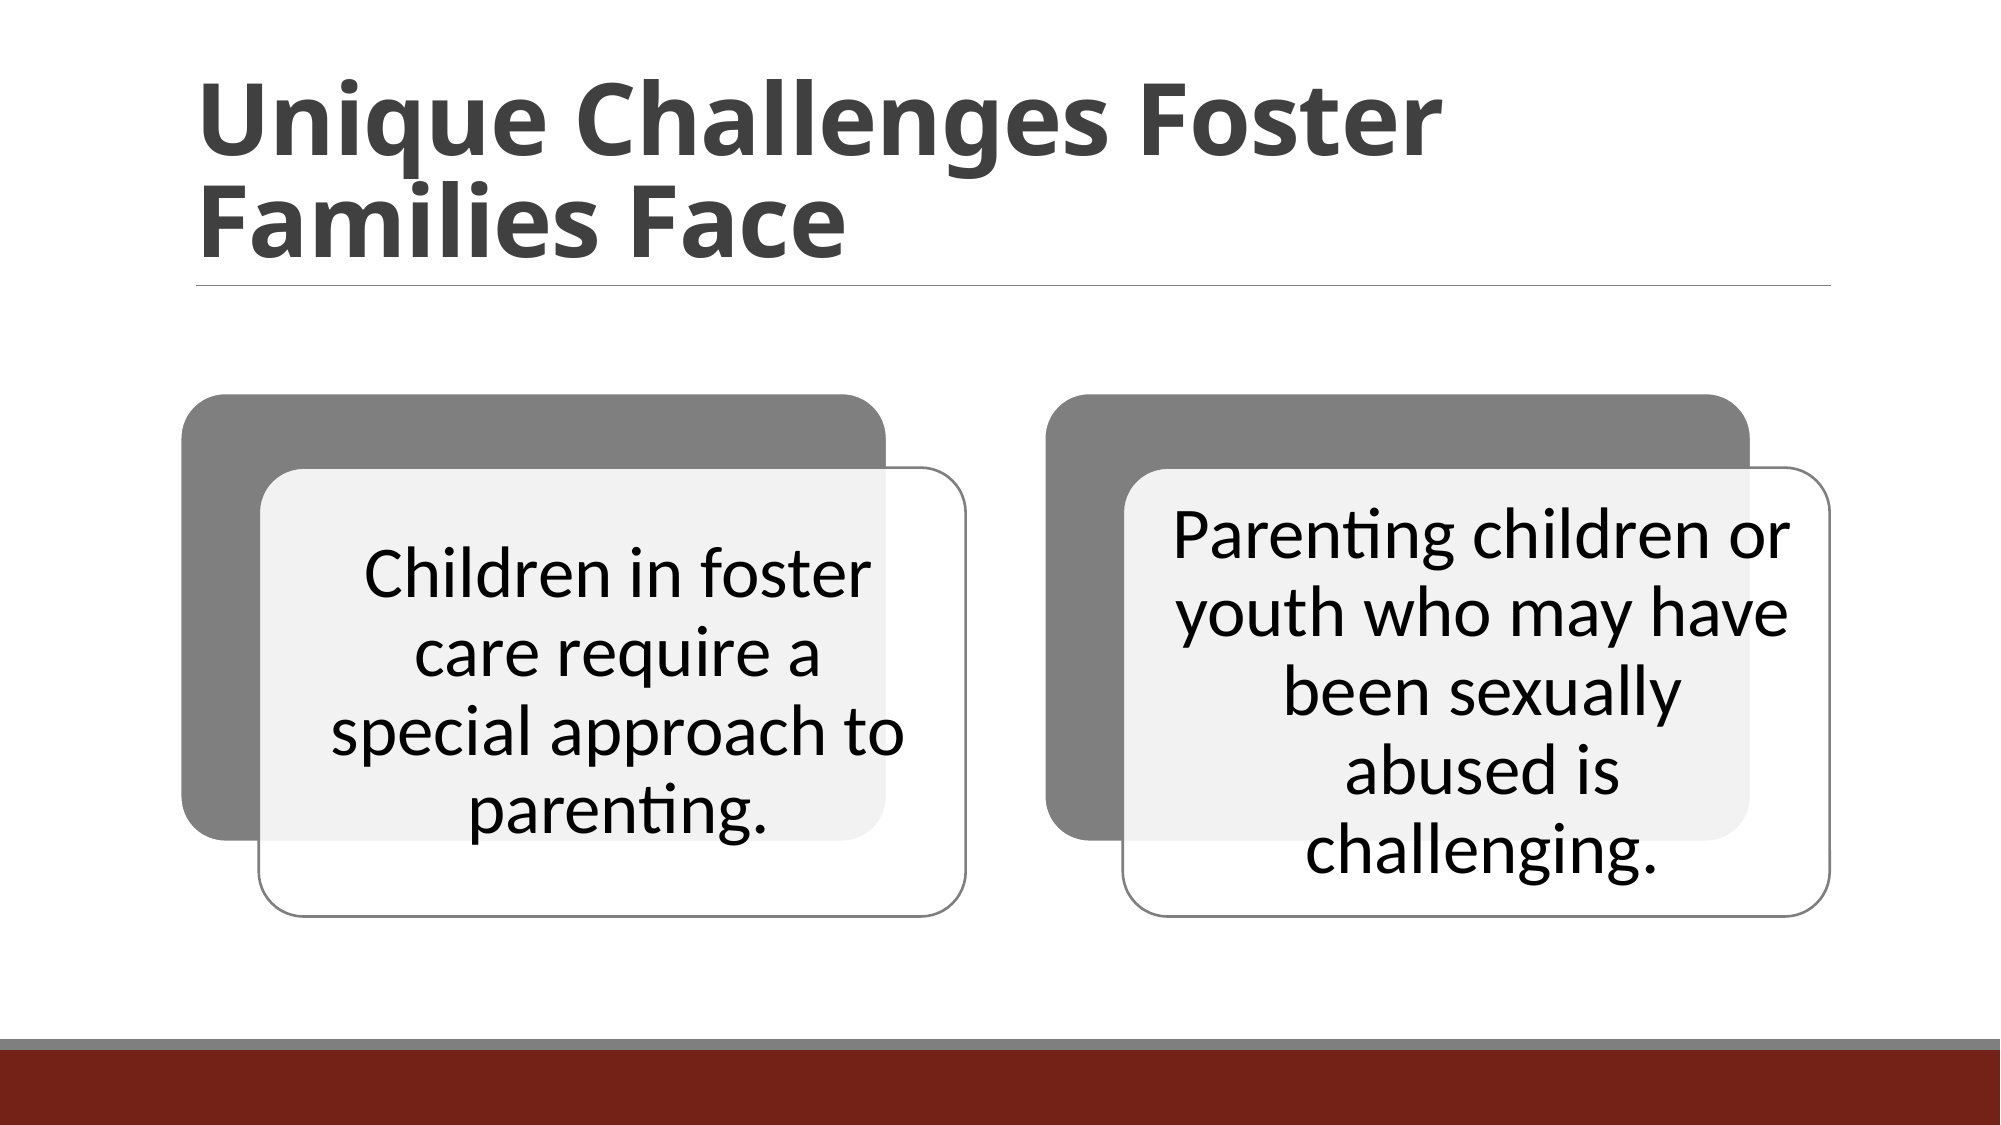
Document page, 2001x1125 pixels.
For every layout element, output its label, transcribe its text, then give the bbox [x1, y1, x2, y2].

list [179, 343, 1831, 966]
title Unique Challenges Foster Families Face [180, 47, 1830, 285]
